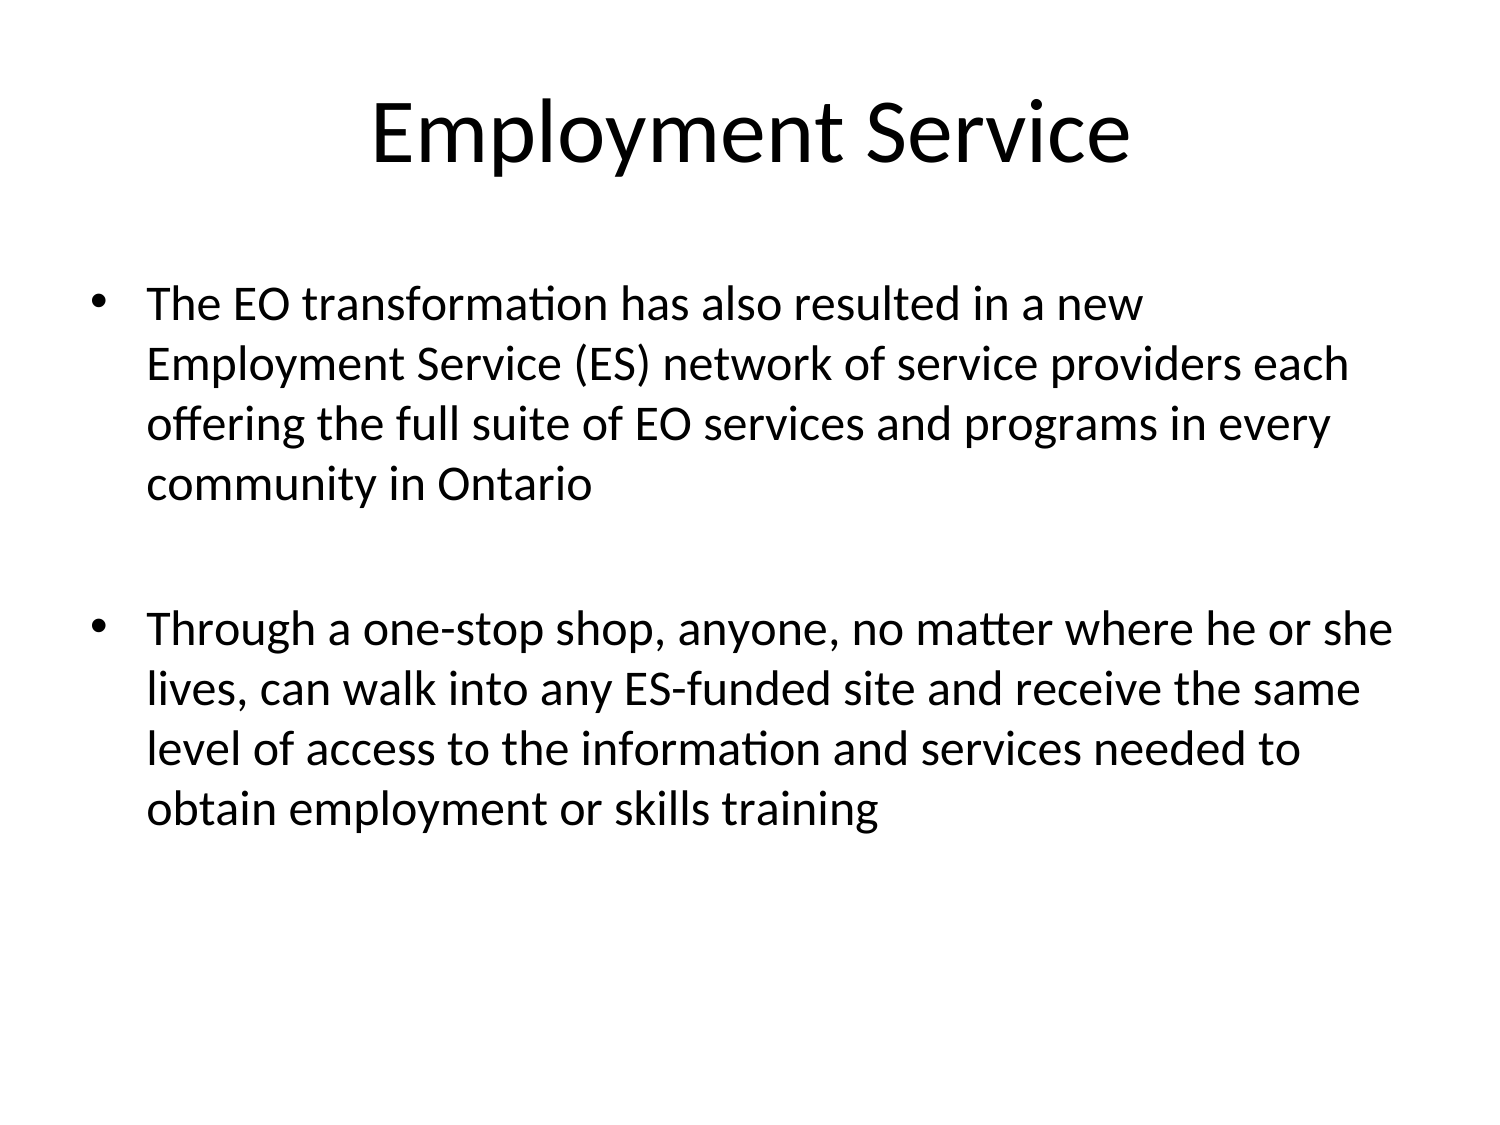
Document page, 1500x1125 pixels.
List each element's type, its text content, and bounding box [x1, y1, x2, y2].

list The EO transformation has also resulted in a new Employment Service (ES) network of service providers each offering the full suite of EO services and programs in every community in Ontario Through a one-stop shop, anyone, no matter where he or she lives, can walk into any ES-funded site and receive the same level of access to the information and services needed to obtain employment or skills training [75, 262, 1425, 1005]
title Employment Service [76, 54, 1427, 198]
